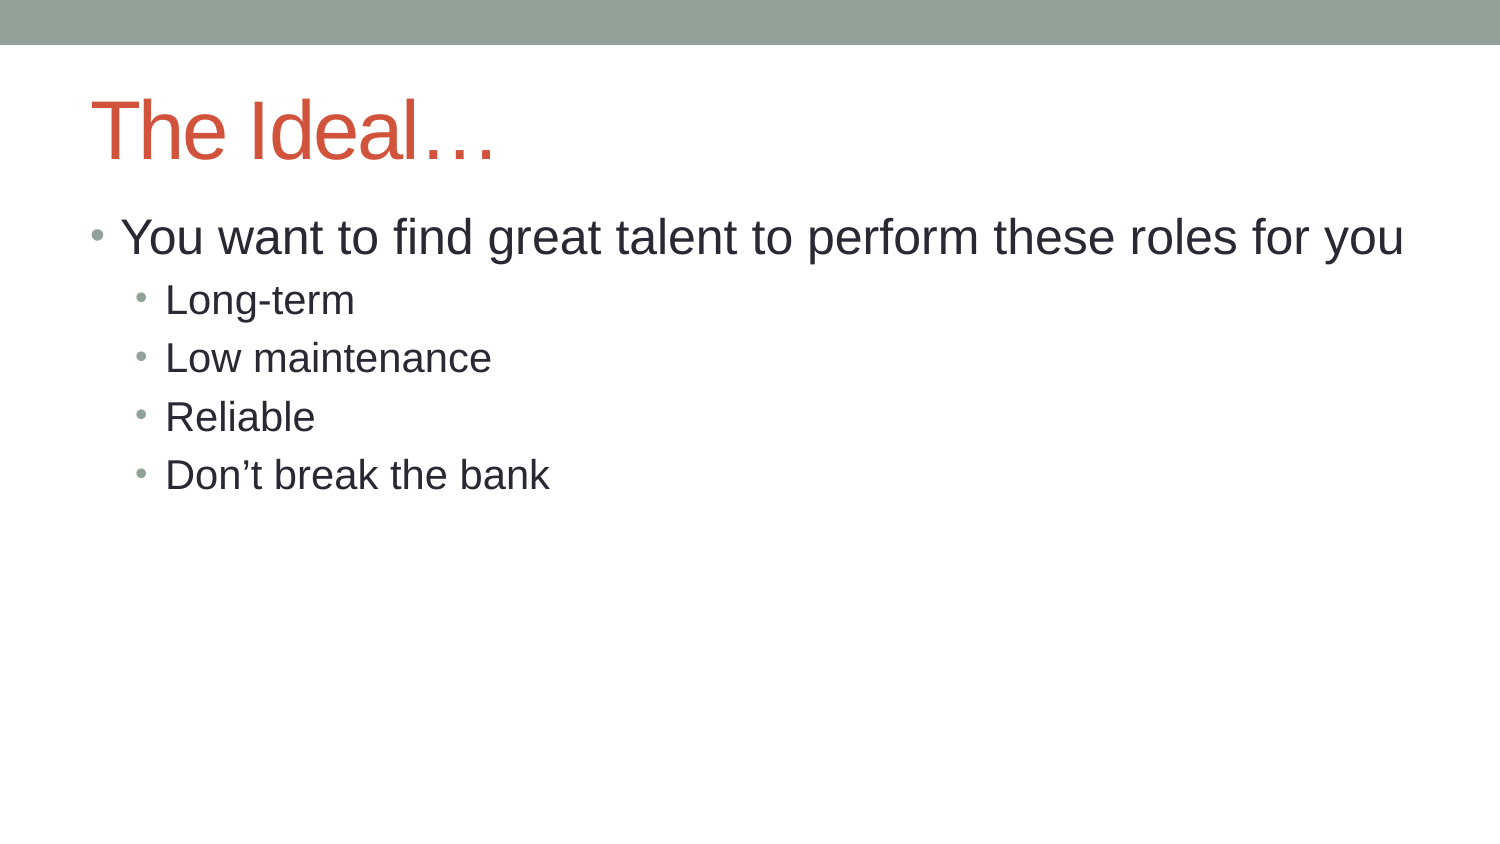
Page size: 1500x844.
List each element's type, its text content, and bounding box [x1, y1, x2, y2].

list You want to find great talent to perform these roles for you Long-term Low maintenance Reliable Don’t break the bank [75, 196, 1425, 797]
title The Ideal… [75, 65, 1425, 188]
